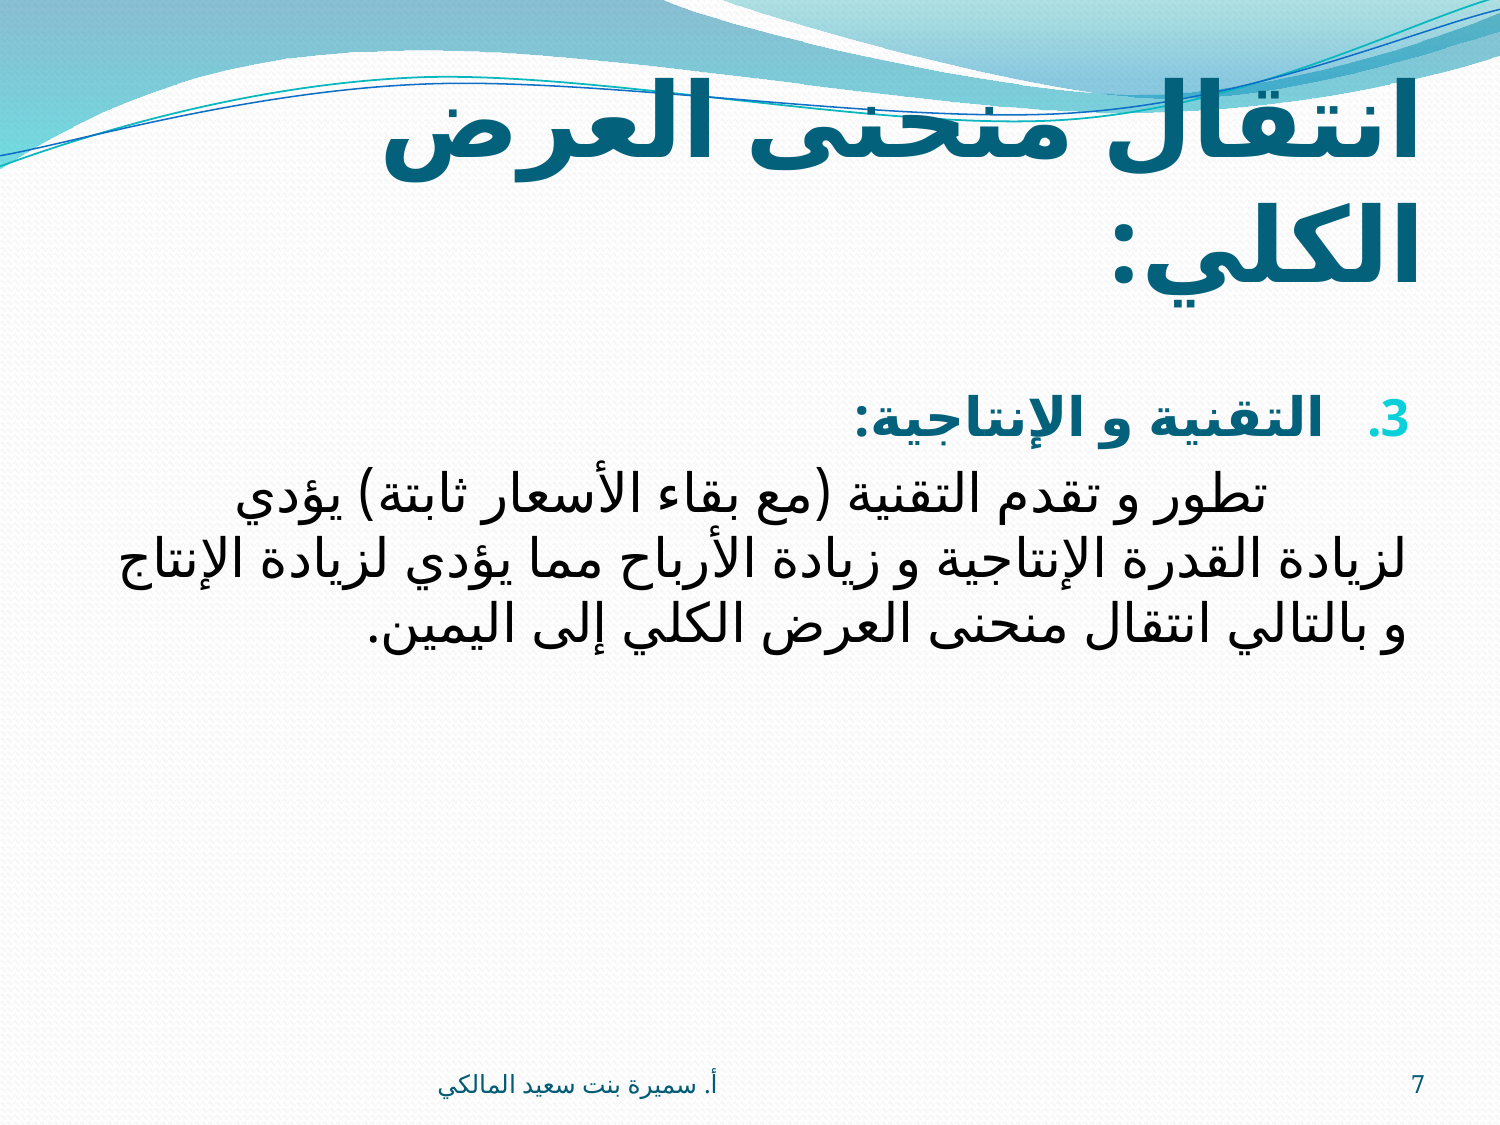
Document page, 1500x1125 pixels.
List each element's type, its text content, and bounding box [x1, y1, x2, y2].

title انتقال منحنى العرض الكلي: [75, 115, 1425, 303]
list التقنية و الإنتاجية: تطور و تقدم التقنية (مع بقاء الأسعار ثابتة) يؤدي لزيادة القدرة الإنتاجية و زيادة الأرباح مما يؤدي لزيادة الإنتاج و بالتالي انتقال منحنى العرض الكلي إلى اليمين. [75, 375, 1425, 1095]
slide_number 7 [1299, 1042, 1425, 1103]
footer أ. سميرة بنت سعيد المالكي [437, 1042, 988, 1103]
